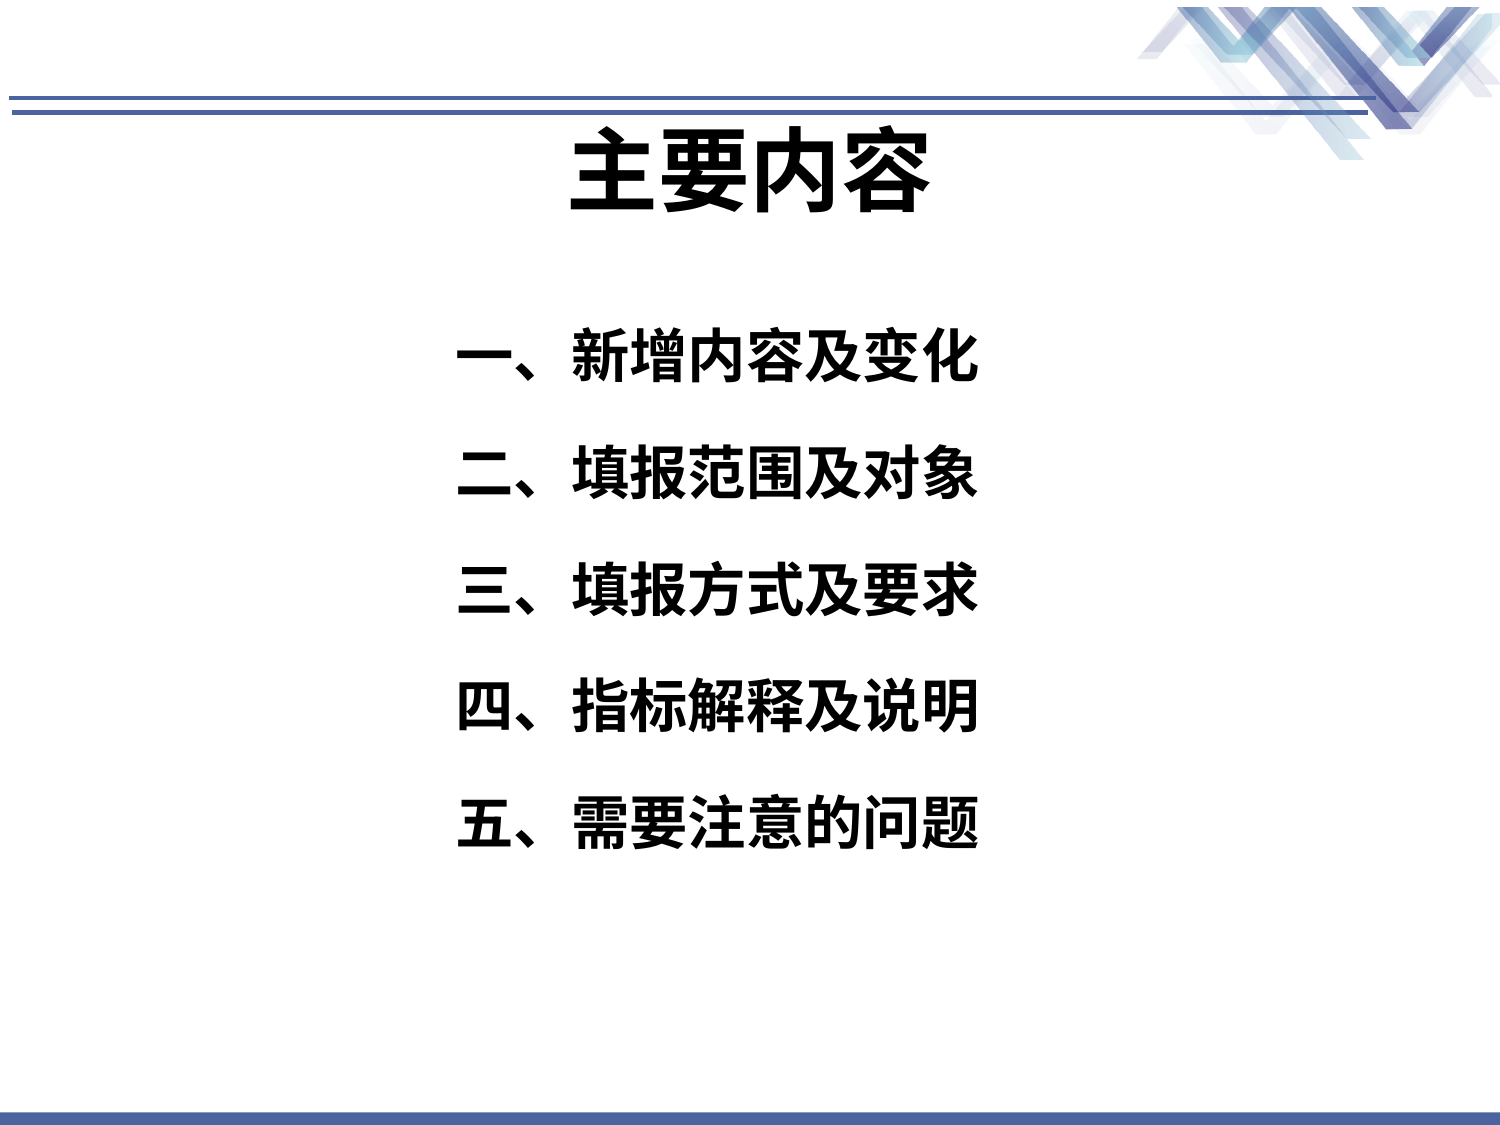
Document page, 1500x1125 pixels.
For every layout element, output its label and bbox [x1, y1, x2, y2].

text_box [0, 7, 1500, 1125]
